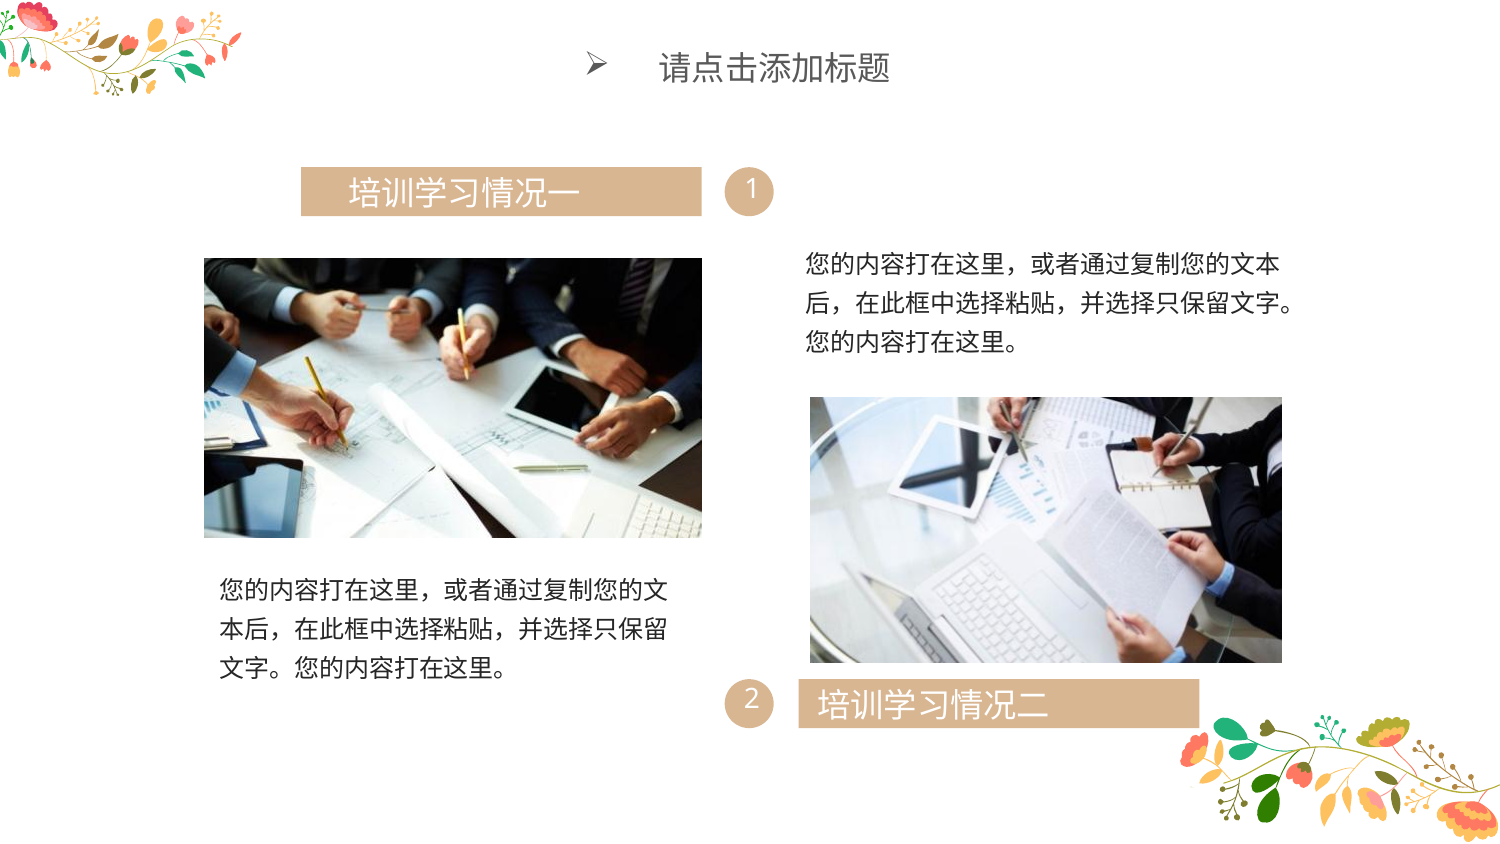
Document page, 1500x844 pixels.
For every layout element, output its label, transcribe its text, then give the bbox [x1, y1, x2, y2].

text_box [724, 162, 778, 224]
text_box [791, 231, 1301, 663]
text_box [301, 164, 702, 221]
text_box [798, 676, 1200, 733]
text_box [724, 673, 777, 734]
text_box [204, 258, 702, 692]
text_box 请点击添加标题 [568, 40, 907, 95]
